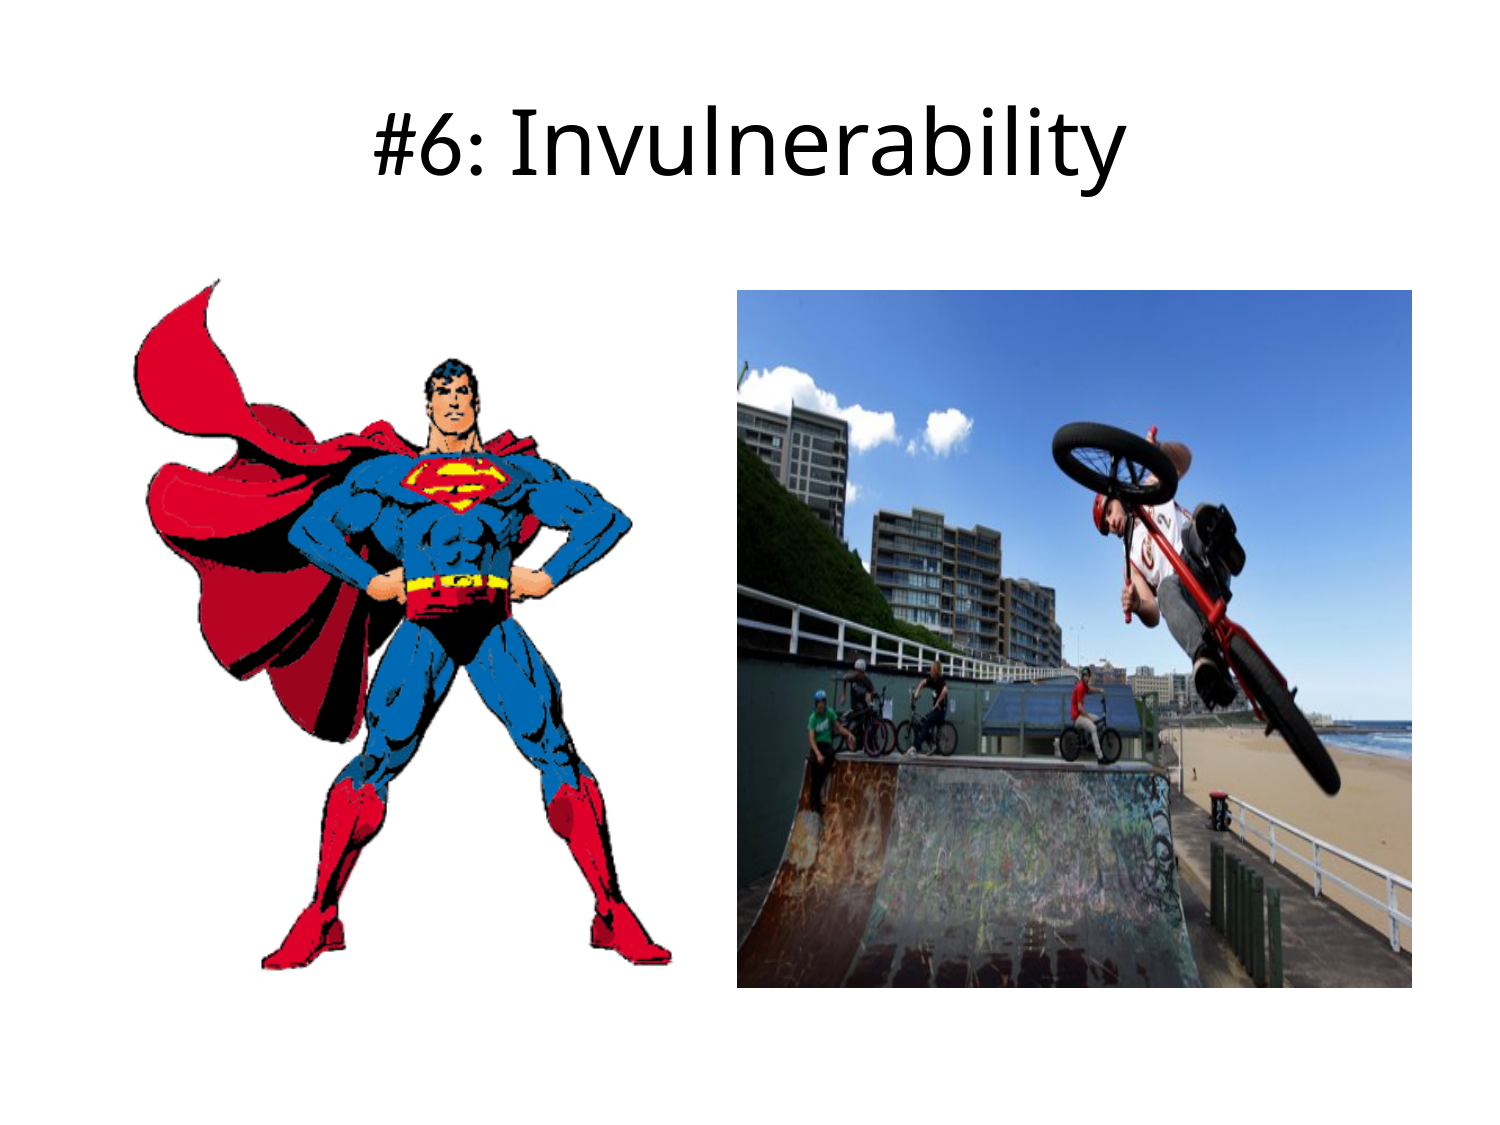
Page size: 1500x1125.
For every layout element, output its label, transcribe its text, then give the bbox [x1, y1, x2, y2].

title #6: Invulnerability [75, 45, 1425, 233]
picture [99, 237, 726, 1002]
picture [737, 289, 1412, 988]
